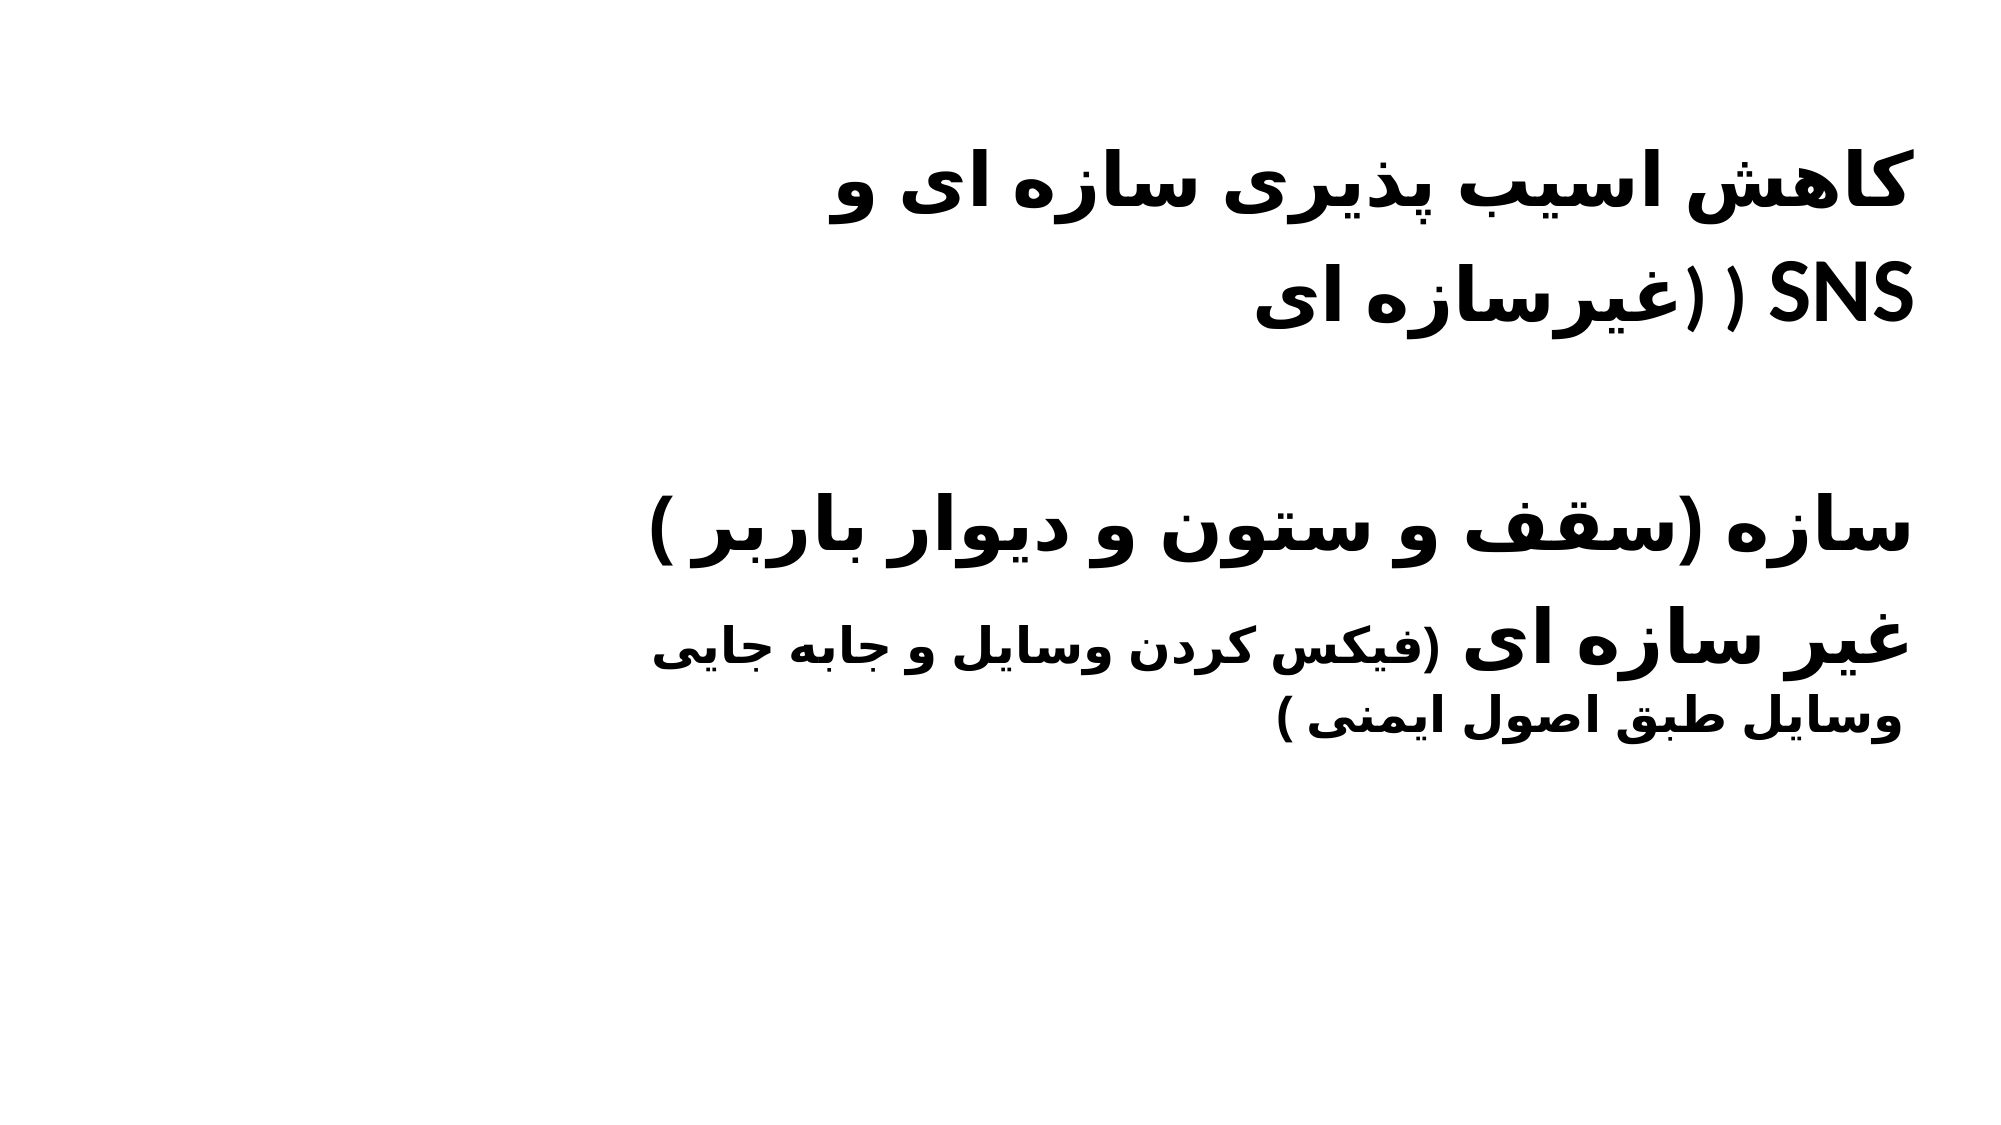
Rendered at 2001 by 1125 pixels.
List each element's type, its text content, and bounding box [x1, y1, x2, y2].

text_box کاهش اسیب پذیری سازه ای و غیرسازه ای) ) SNS سازه (سقف و ستون و دیوار باربر ) غیر سازه ای (فیکس کردن وسایل و جابه جایی وسایل طبق اصول ایمنی ) [499, 118, 1931, 750]
